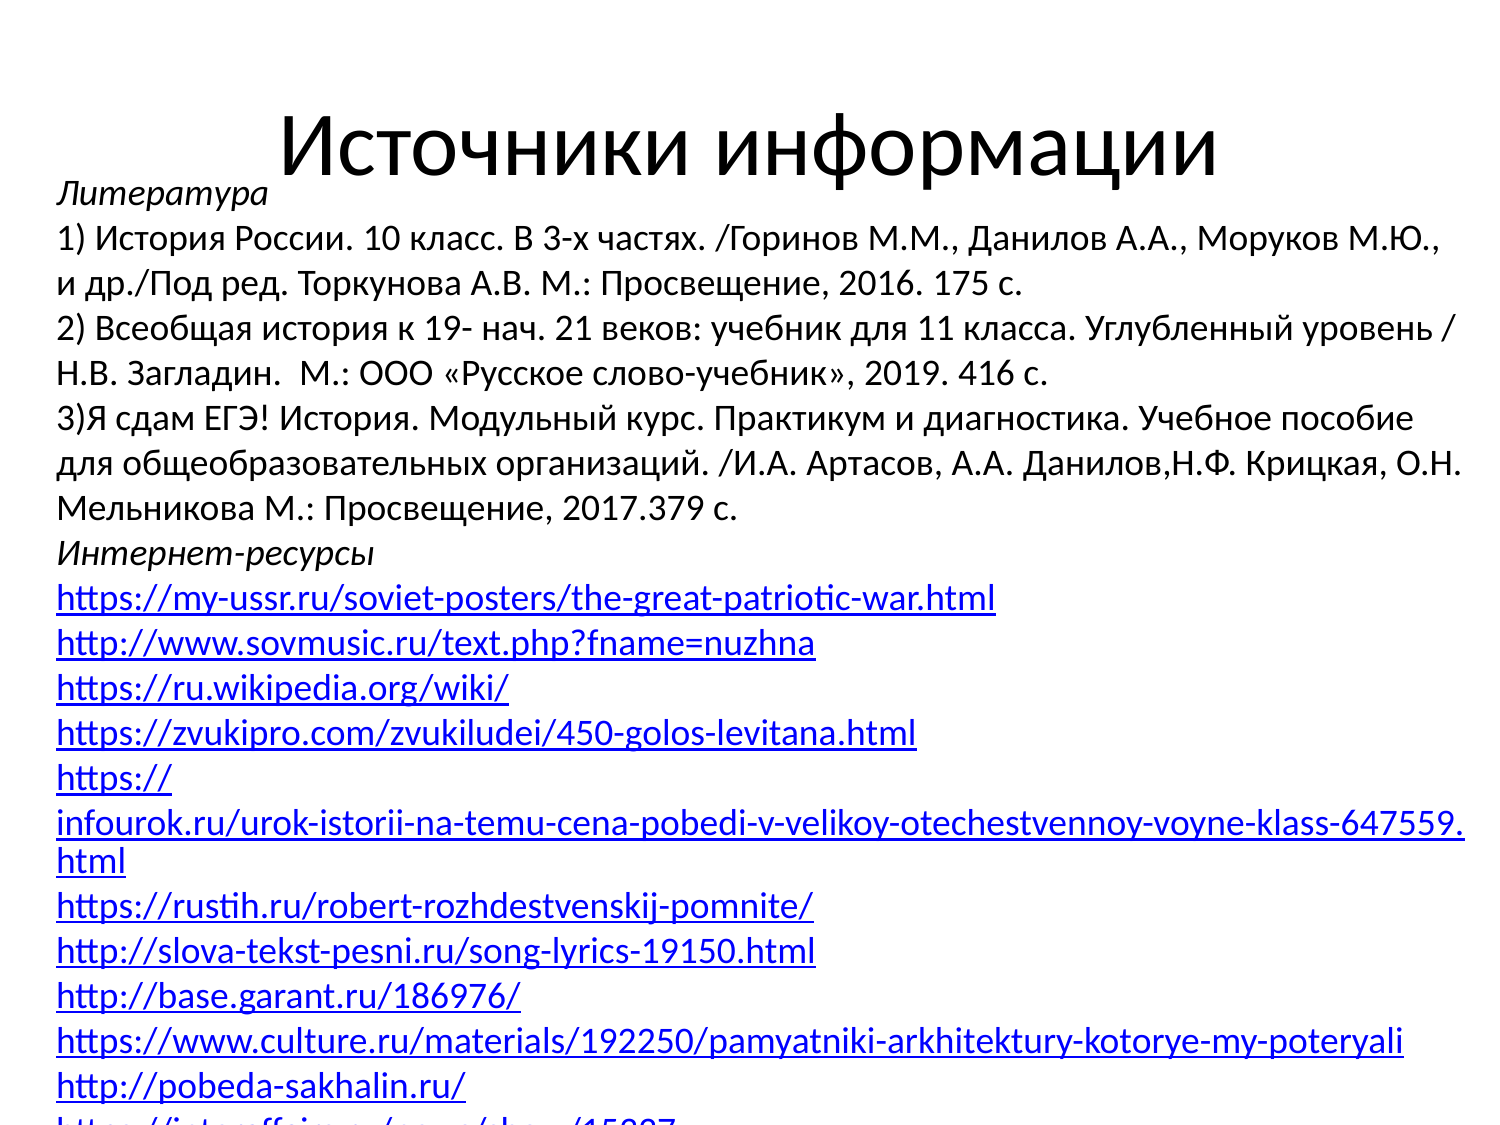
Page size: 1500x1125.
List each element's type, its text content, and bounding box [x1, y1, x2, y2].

text_box Литература 1) История России. 10 класс. В 3-х частях. /Горинов М.М., Данилов А.А., Моруков М.Ю., и др./Под ред. Торкунова А.В. М.: Просвещение, 2016. 175 с. 2) Всеобщая история к 19- нач. 21 веков: учебник для 11 класса. Углубленный уровень / Н.В. Загладин. М.: ООО «Русское слово-учебник», 2019. 416 с. 3)Я сдам ЕГЭ! История. Модульный курс. Практикум и диагностика. Учебное пособие для общеобразовательных организаций. /И.А. Артасов, А.А. Данилов,Н.Ф. Крицкая, О.Н. Мельникова М.: Просвещение, 2017.379 с. Интернет-ресурсы https://my-ussr.ru/soviet-posters/the-great-patriotic-war.html http://www.sovmusic.ru/text.php?fname=nuzhna https://ru.wikipedia.org/wiki/ https://zvukipro.com/zvukiludei/450-golos-levitana.html https://infourok.ru/urok-istorii-na-temu-cena-pobedi-v-velikoy-otechestvennoy-voyne-klass-647559.html https://rustih.ru/robert-rozhdestvenskij-pomnite/ http://slova-tekst-pesni.ru/song-lyrics-19150.html http://base.garant.ru/186976/ https://www.culture.ru/materials/192250/pamyatniki-arkhitektury-kotorye-my-poteryali http://pobeda-sakhalin.ru/ https://interaffairs.ru/news/show/15337 [41, 160, 1483, 1125]
title Источники информации [75, 45, 1425, 160]
